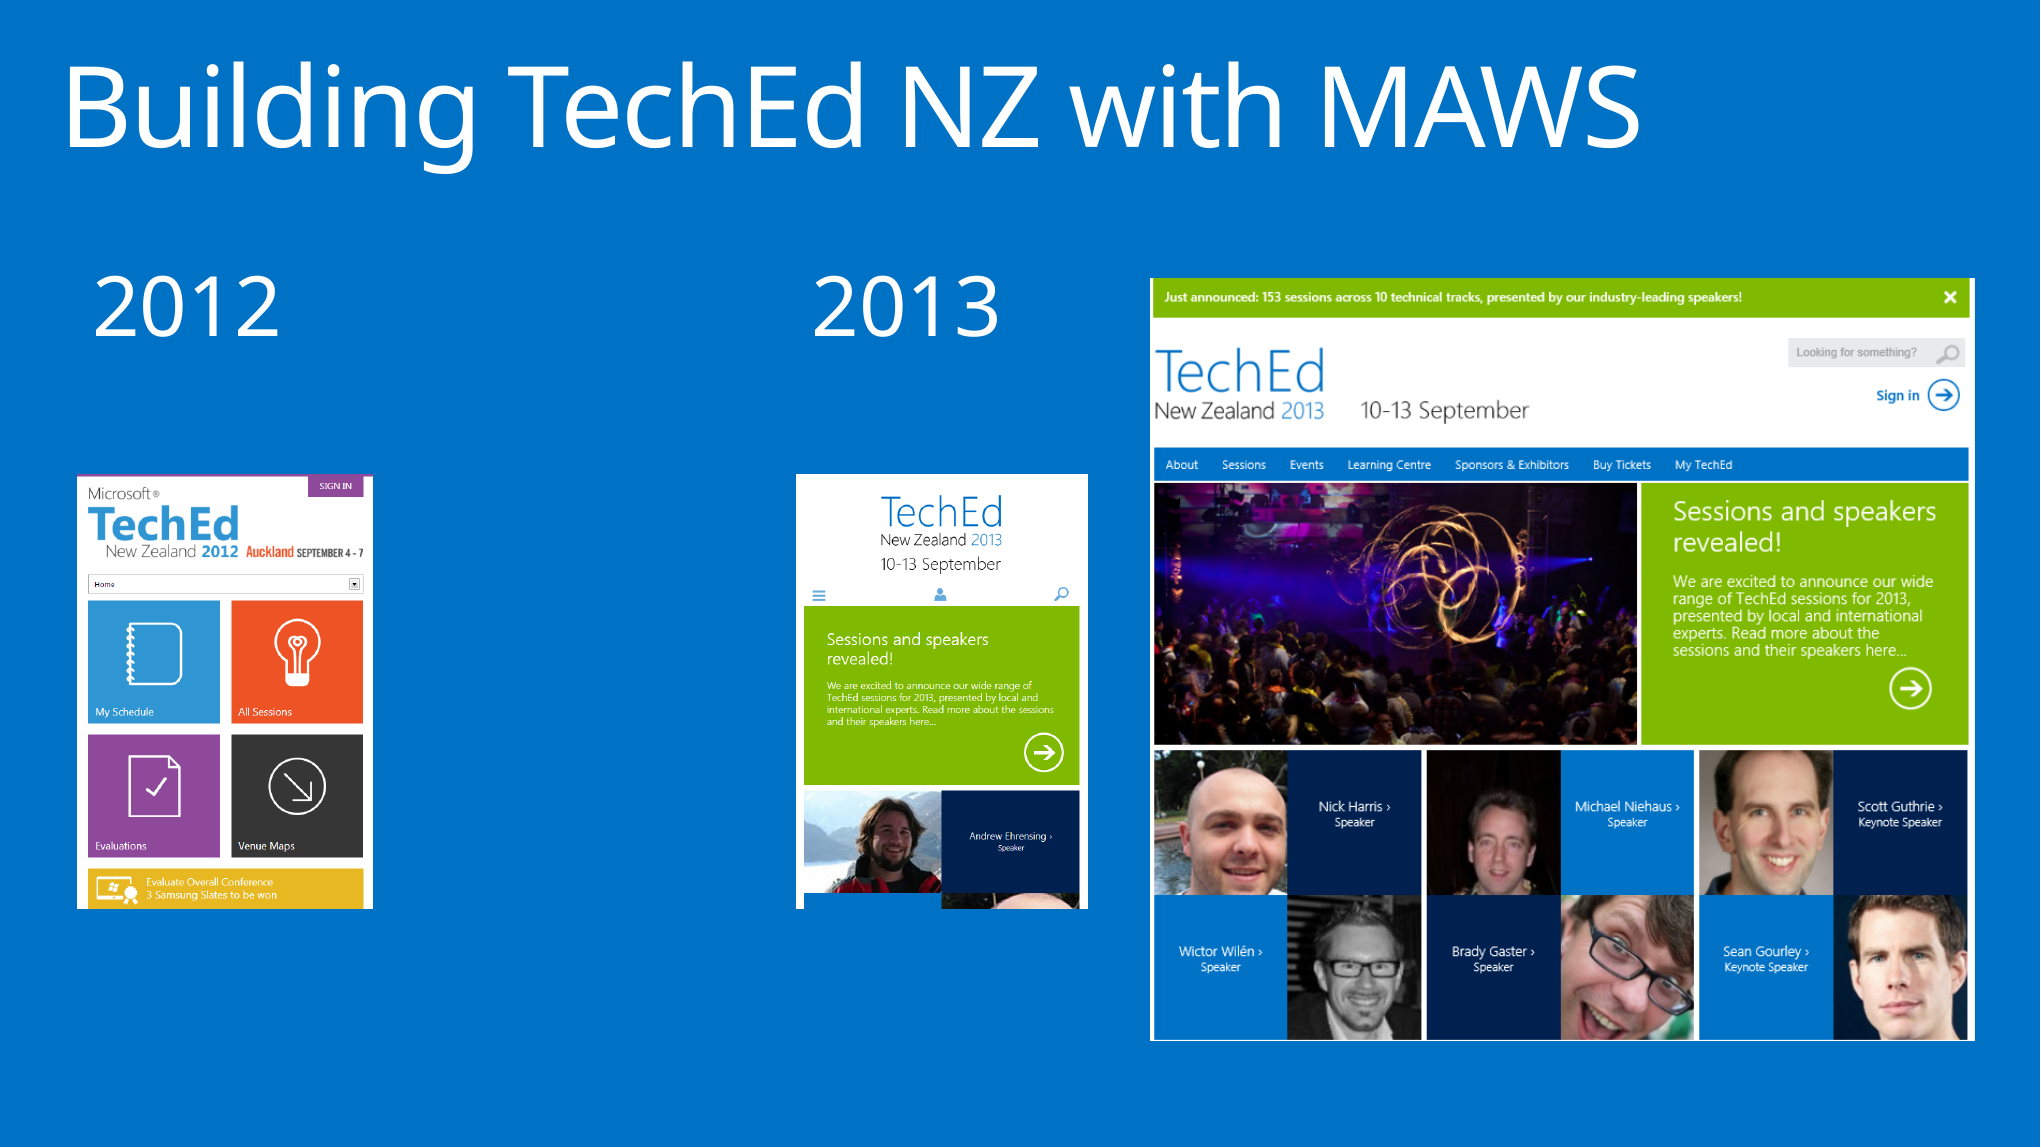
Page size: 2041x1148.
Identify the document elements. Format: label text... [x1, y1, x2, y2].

picture [77, 474, 373, 910]
text_box 2012 [77, 257, 410, 384]
picture [796, 474, 1088, 910]
picture [1150, 278, 1975, 1041]
text_box Building TechEd NZ with MAWS [45, 43, 1995, 188]
text_box 2013 [796, 257, 1393, 408]
